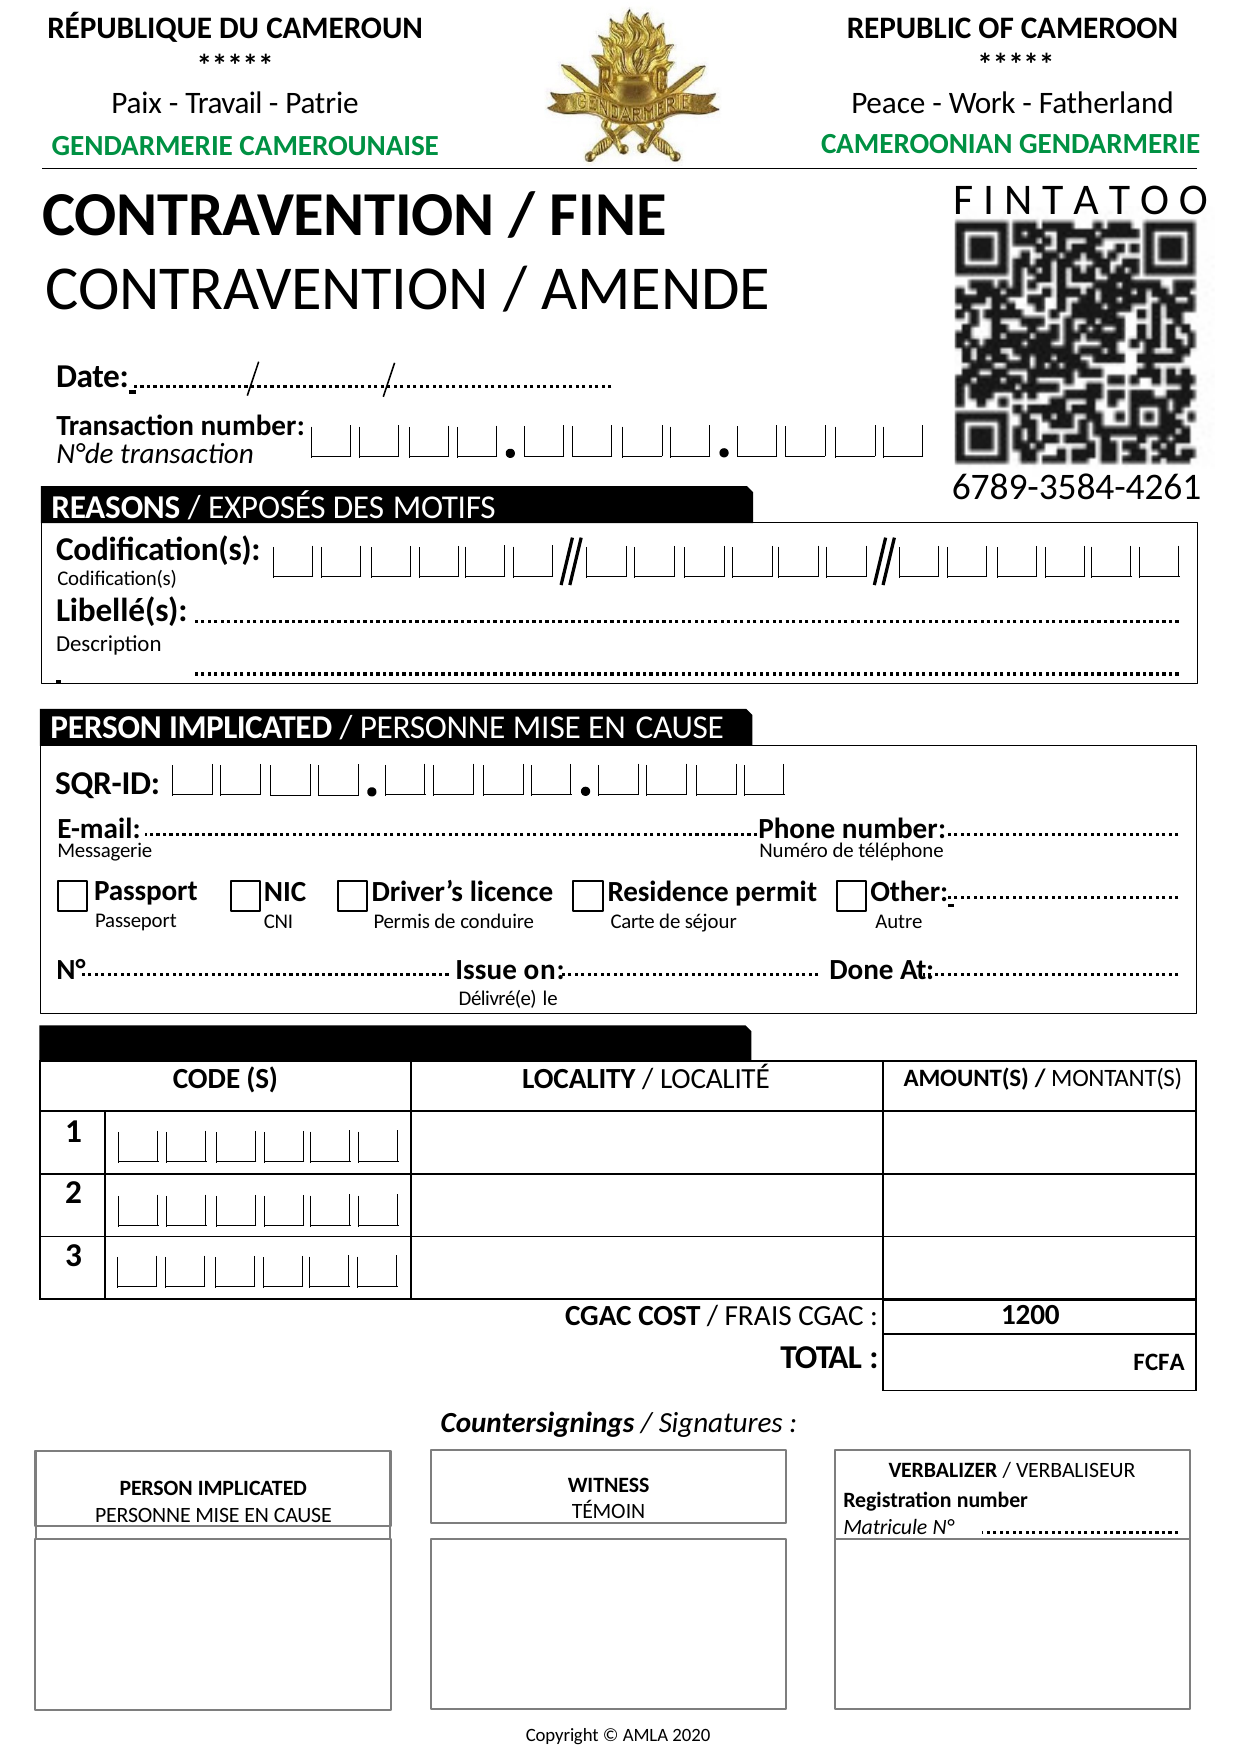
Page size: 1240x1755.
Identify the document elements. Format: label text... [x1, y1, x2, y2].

table_cell [884, 1237, 1195, 1298]
text_box NIC CNI [263, 870, 309, 933]
table_header CODE (S) [41, 1062, 410, 1110]
text_box Codification(s): Codification(s) Libellé(s): Description [41, 522, 1197, 684]
text_box CONTRAVENTION / FINE CONTRAVENTION / AMENDE Date: Transaction number: N°de transaction REASONS / EXPOSÉS DES MOTIFS [40, 171, 777, 525]
picture [544, 1, 722, 167]
text_box [506, 449, 514, 457]
text_box Countersignings / Signatures : [438, 1401, 802, 1439]
text_box [954, 206, 1215, 477]
table_cell [884, 1175, 1195, 1236]
text_box [834, 1538, 1191, 1710]
text_box [230, 881, 261, 911]
table_header LOCALITY / LOCALITÉ [412, 1062, 882, 1110]
text_box RÉPUBLIQUE DU CAMEROUN ***** Paix - Travail - Patrie GENDARMERIE CAMEROUNAISE [12, 5, 458, 161]
table_header AMOUNT(S) / MONTANT(S) [884, 1062, 1195, 1110]
text_box F I N T A T O O [950, 168, 1212, 223]
table_cell [106, 1175, 410, 1236]
text_box [720, 449, 728, 457]
text_box [57, 881, 87, 911]
text_box REPUBLIC OF CAMEROON ***** Peace - Work - Fatherland CAMEROONIAN GENDARMERIE [801, 4, 1210, 160]
text_box Driver’s licence Permis de conduire [371, 870, 556, 933]
table_cell [106, 1237, 410, 1298]
table_cell 2 [41, 1175, 104, 1236]
text_box Residence permit Carte de séjour [607, 870, 819, 933]
text_box Other: Autre [870, 870, 1190, 933]
table_cell [884, 1112, 1195, 1173]
table_cell 1200 [884, 1301, 1195, 1333]
table_cell 3 [41, 1237, 104, 1298]
table_cell [106, 1112, 410, 1173]
text_box [35, 1538, 392, 1711]
text_box [835, 1450, 1190, 1539]
text_box [430, 1538, 787, 1710]
text_box [836, 881, 867, 911]
text_box N° Issue on: Done At: Délivré(e) le Fait(e) À AMOUNTS / MONTANTS [49, 948, 1188, 1060]
text_box [40, 745, 1196, 1014]
table_cell [412, 1112, 882, 1173]
table_cell [412, 1175, 882, 1236]
text_box [337, 881, 368, 911]
text_box 6789-3584-4261 [949, 459, 1206, 507]
text_box [573, 881, 603, 911]
table_cell 1 [41, 1112, 104, 1173]
text_box Copyright © AMLA 2020 [523, 1720, 715, 1746]
text_box [36, 1450, 391, 1539]
text_box [433, 1450, 786, 1539]
text_box PERSON IMPLICATED / PERSONNE MISE EN CAUSE [48, 703, 736, 746]
table_cell CGAC COST / FRAIS CGAC : TOTAL : [40, 1300, 882, 1391]
table_cell [412, 1237, 882, 1298]
table_cell FCFA [884, 1335, 1195, 1390]
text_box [247, 361, 395, 397]
text_box SQR-ID: E-mail: Phone number: [55, 749, 1188, 845]
